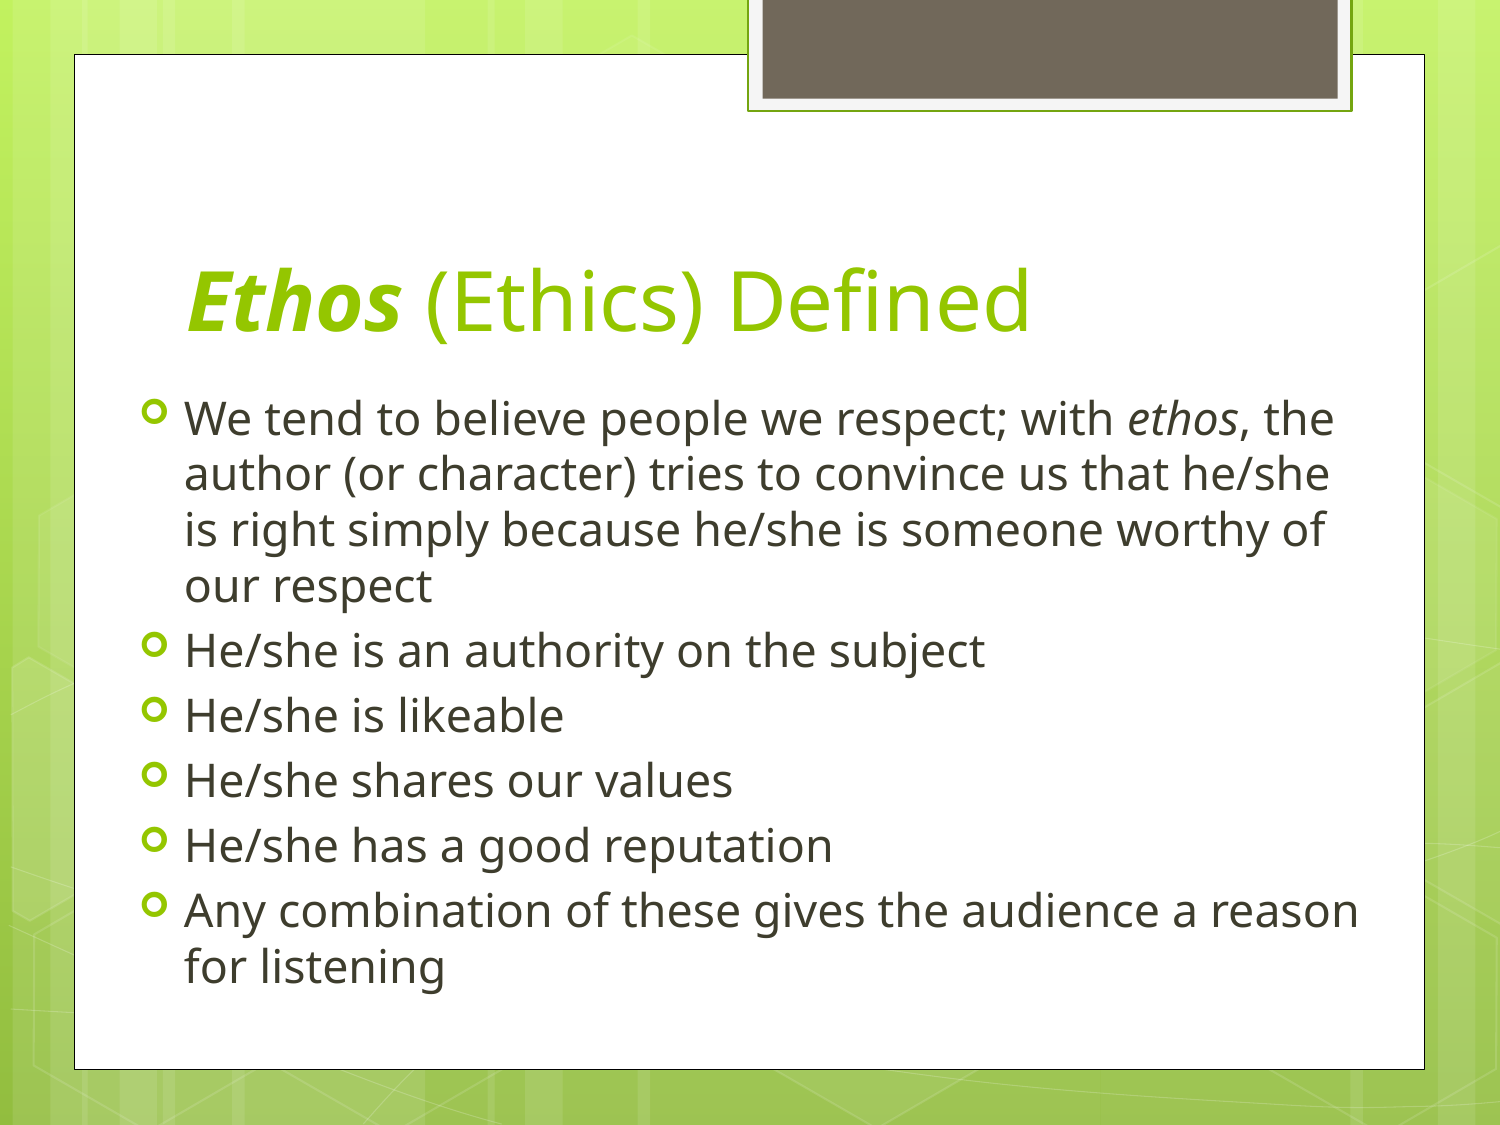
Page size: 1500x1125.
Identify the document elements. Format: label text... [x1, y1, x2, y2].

title Ethos (Ethics) Defined [171, 168, 1324, 357]
list We tend to believe people we respect; with ethos, the author (or character) tries to convince us that he/she is right simply because he/she is someone worthy of our respect He/she is an authority on the subject He/she is likeable He/she shares our values He/she has a good reputation Any combination of these gives the audience a reason for listening [112, 381, 1388, 1000]
